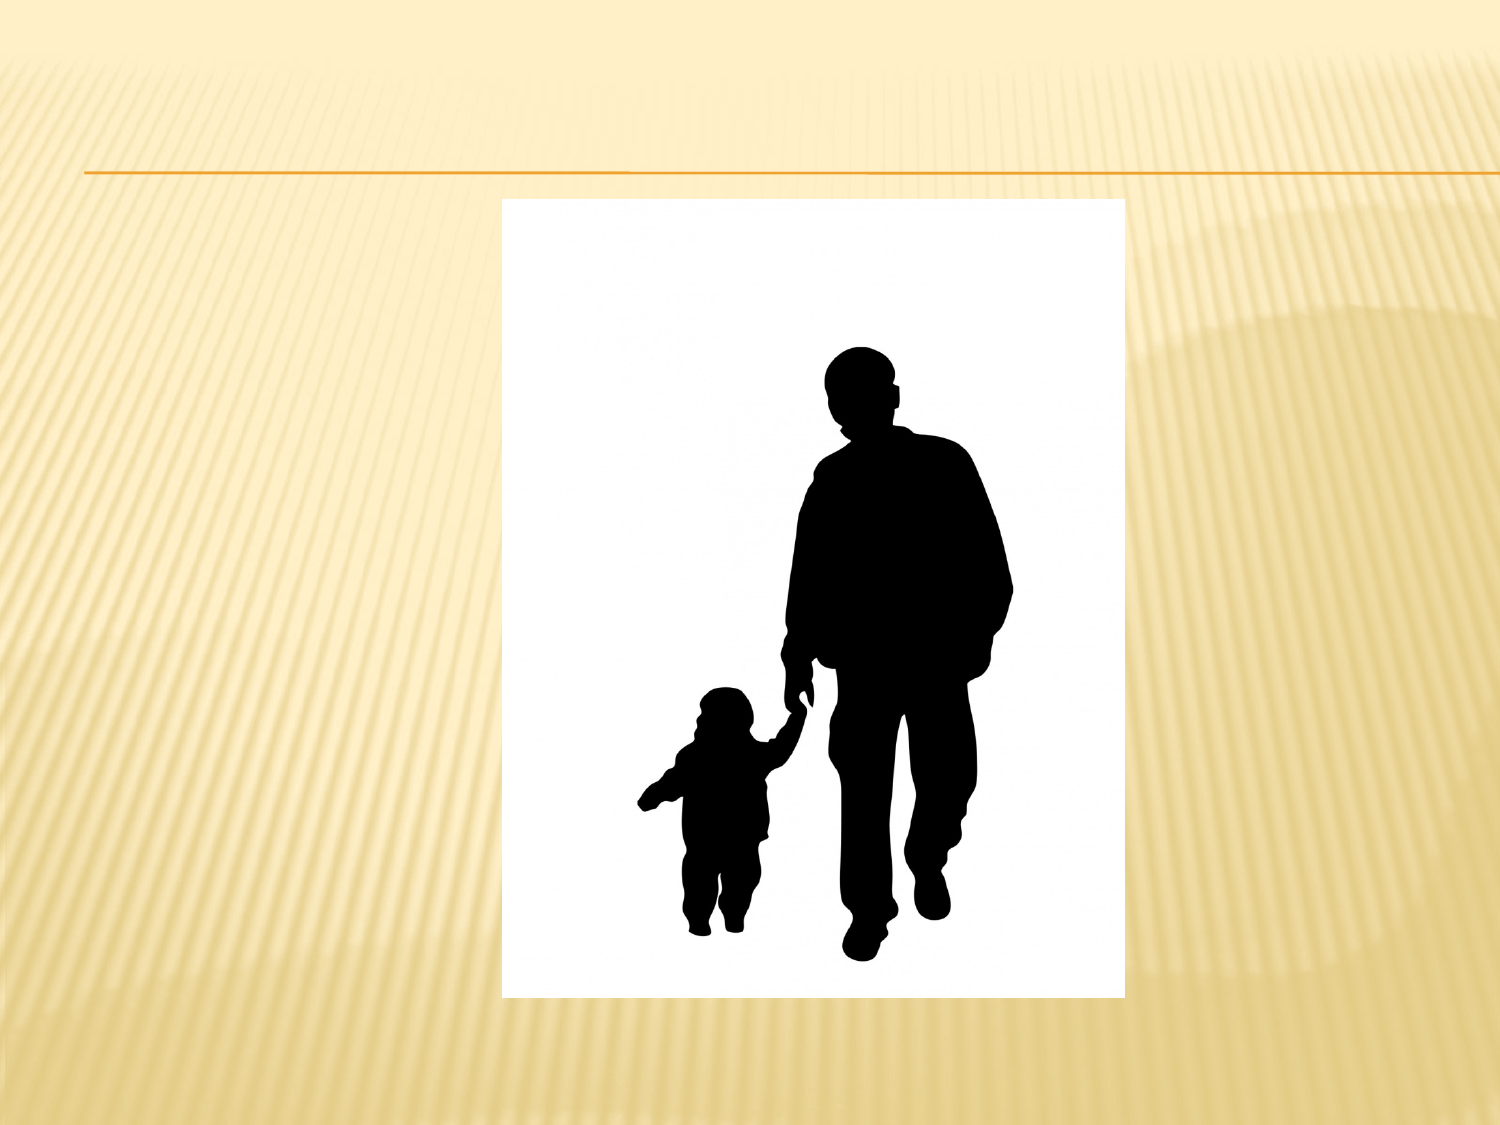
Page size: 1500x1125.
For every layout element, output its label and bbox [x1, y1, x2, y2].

list [502, 198, 1126, 998]
